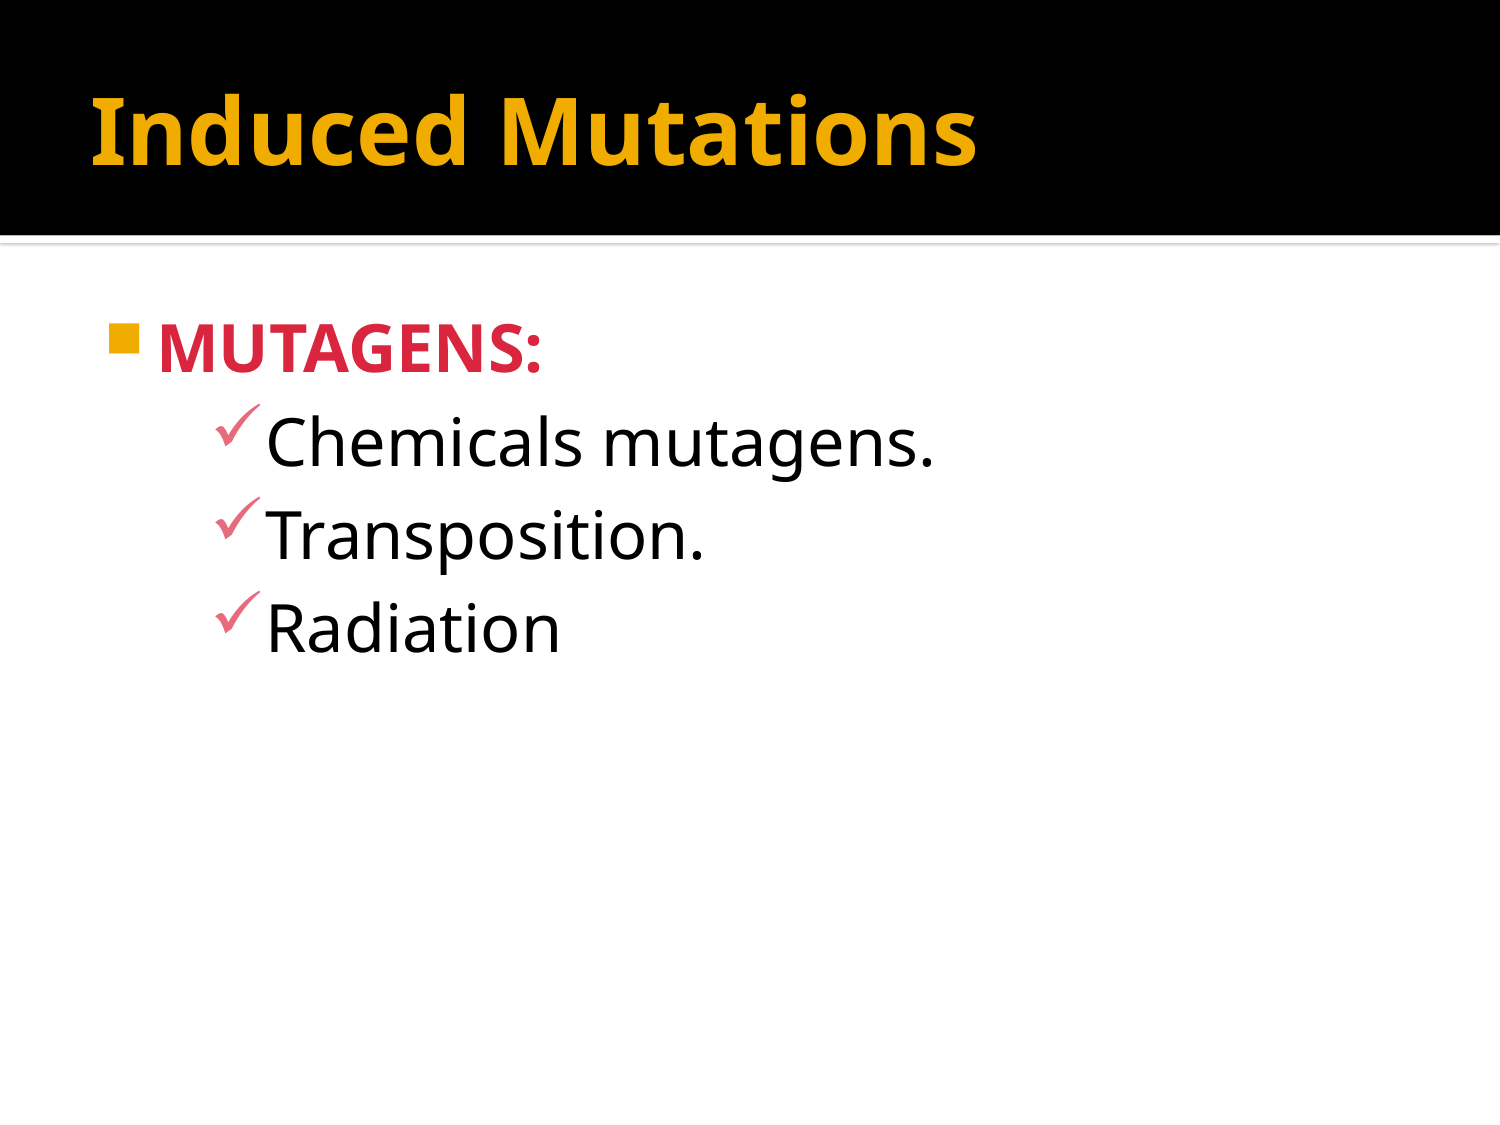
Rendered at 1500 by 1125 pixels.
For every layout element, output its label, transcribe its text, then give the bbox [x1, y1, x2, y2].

title Induced Mutations [75, 25, 1425, 231]
list MUTAGENS: Chemicals mutagens. Transposition. Radiation [75, 291, 1425, 1050]
